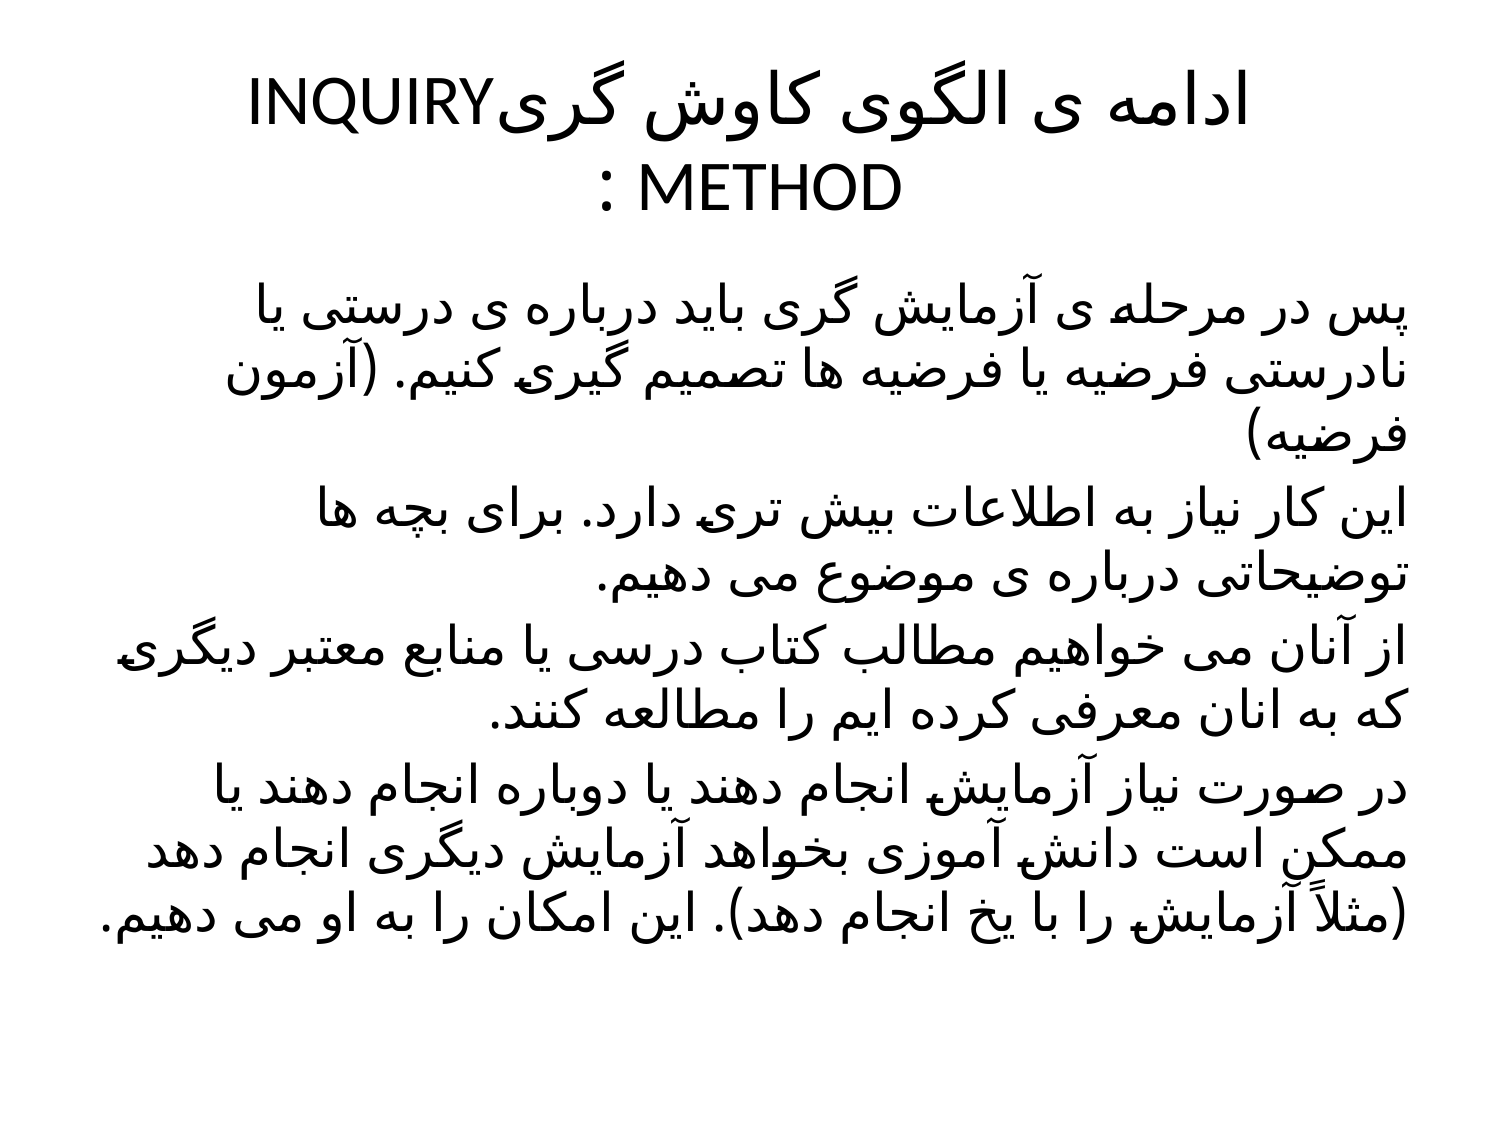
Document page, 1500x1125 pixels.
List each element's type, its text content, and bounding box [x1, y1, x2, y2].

list پس در مرحله ی آزمایش گری باید درباره ی درستی یا نادرستی فرضیه یا فرضیه ها تصمیم گیری کنیم. (آزمون فرضیه) این کار نیاز به اطلاعات بیش تری دارد. برای بچه ها توضیحاتی درباره ی موضوع می دهیم. از آنان می خواهیم مطالب کتاب درسی یا منابع معتبر دیگری که به انان معرفی کرده ایم را مطالعه کنند. در صورت نیاز آزمایش انجام دهند یا دوباره انجام دهند یا ممکن است دانش آموزی بخواهد آزمایش دیگری انجام دهد (مثلاً آزمایش را با یخ انجام دهد). این امکان را به او می دهیم. [75, 262, 1425, 1005]
title ادامه ی الگوی کاوش گریINQUIRY METHOD : [75, 45, 1425, 233]
